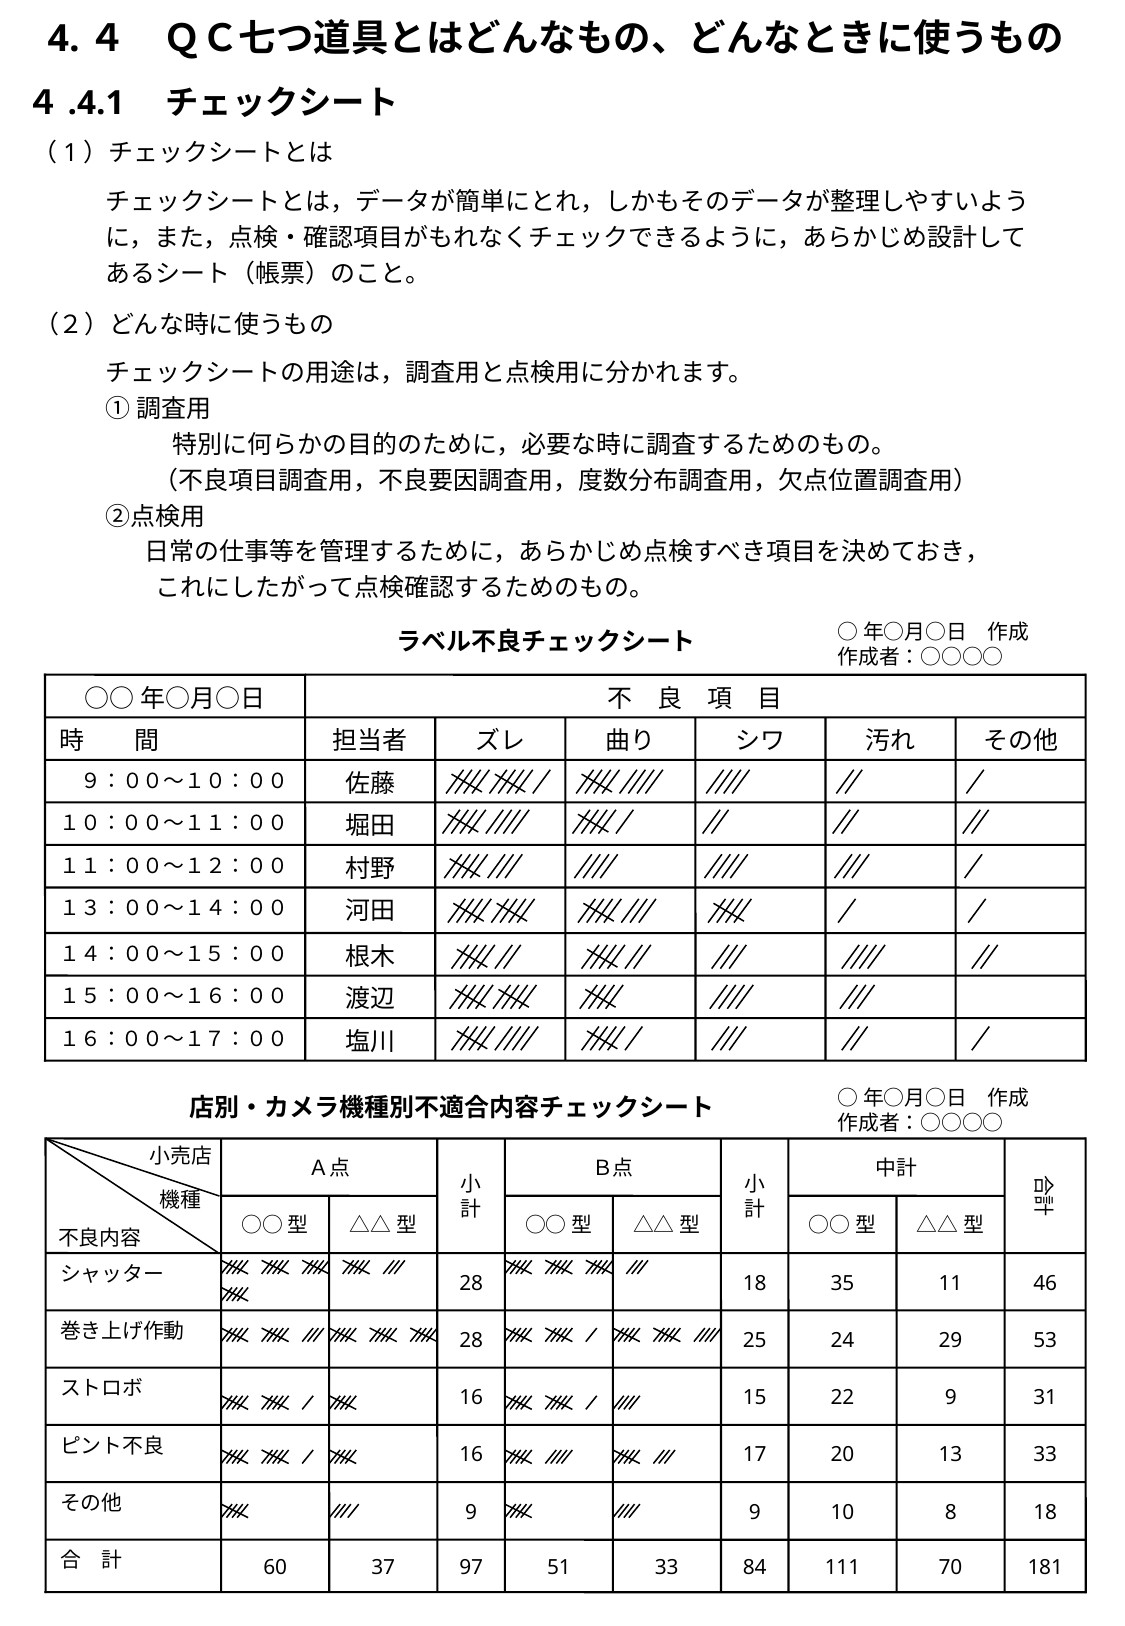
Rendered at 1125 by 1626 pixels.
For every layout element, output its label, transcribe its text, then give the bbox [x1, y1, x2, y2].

text_box ○年○月○日 作成 作成者：○○○○ [822, 610, 1073, 673]
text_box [31, 1135, 1086, 1593]
text_box ラベル不良チェックシート [302, 617, 790, 663]
text_box チェックシートとは，データが簡単にとれ，しかもそのデータが整理しやすいように，また，点検・確認項目がもれなくチェックできるように，あらかじめ設計してあるシート（帳票）のこと。 [91, 175, 1059, 295]
text_box 店別・カメラ機種別不適合内容チェックシート [114, 1084, 790, 1129]
text_box 4.４ ＱＣ七つ道具とはどんなもの、どんなときに使うもの [32, 5, 1080, 65]
text_box チェックシートの用途は，調査用と点検用に分かれます。 ①調査用 特別に何らかの目的のために，必要な時に調査するためのもの。 （不良項目調査用，不良要因調査用，度数分布調査用，欠点位置調査用） ②点検用 日常の仕事等を管理するために，あらかじめ点検すべき項目を決めておき， これにしたがって点検確認するためのもの。 [91, 343, 1059, 610]
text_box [44, 674, 1086, 1061]
text_box ４.4.1 チェックシート [11, 65, 1085, 129]
text_box ○年○月○日 作成 作成者：○○○○ [822, 1077, 1073, 1134]
text_box （２）どんな時に使うもの [19, 301, 350, 347]
text_box （1）チェックシートとは [17, 129, 1074, 175]
